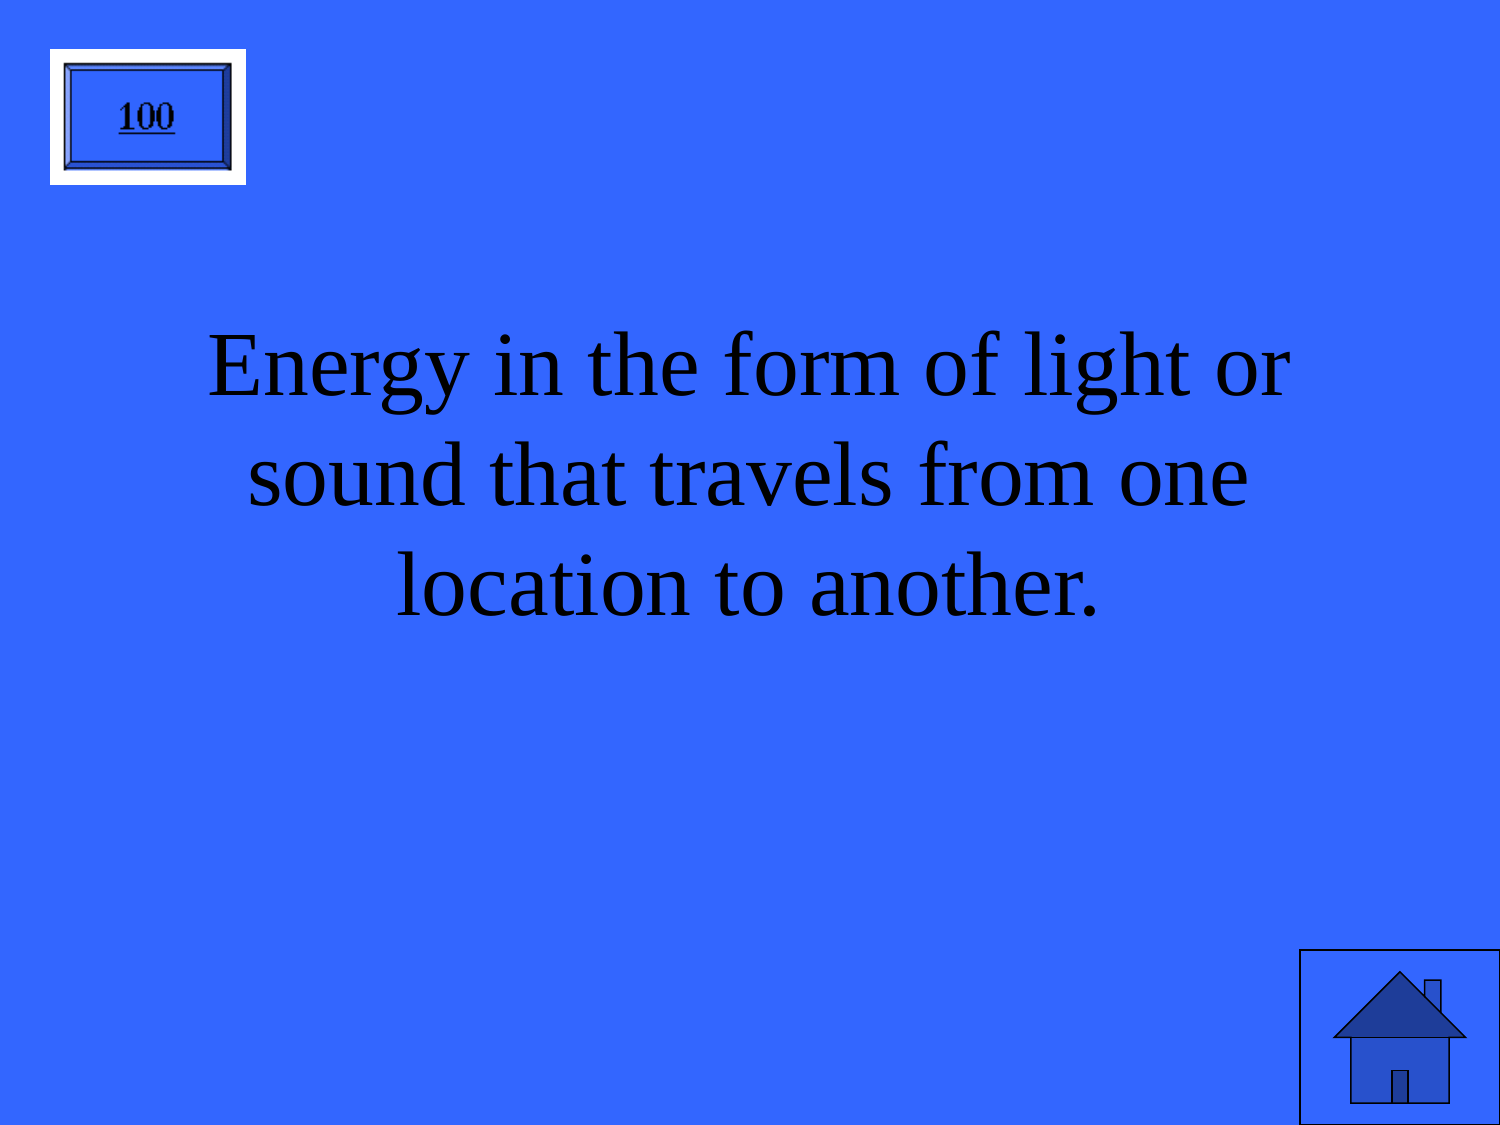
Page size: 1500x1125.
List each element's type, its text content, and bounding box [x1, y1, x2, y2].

title Energy in the form of light or sound that travels from one location to another. [112, 374, 1388, 563]
picture [49, 49, 246, 185]
text_box [1299, 950, 1500, 1125]
